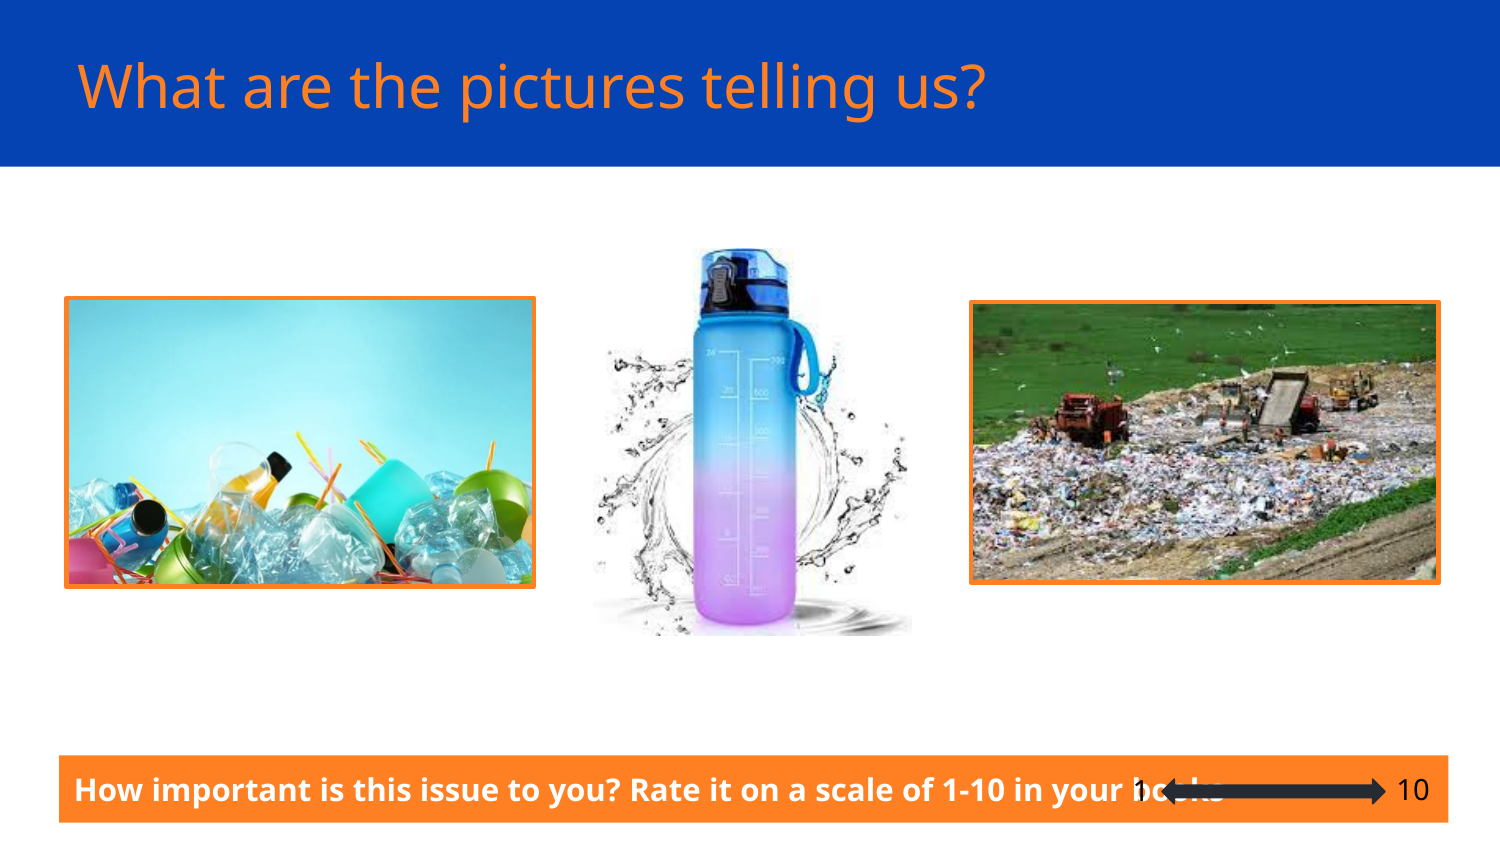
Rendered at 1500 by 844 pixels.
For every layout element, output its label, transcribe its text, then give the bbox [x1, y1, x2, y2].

title What are the pictures telling us? [62, 41, 1333, 127]
text_box 1 [1117, 757, 1174, 823]
picture [973, 303, 1437, 581]
text_box [1174, 779, 1381, 804]
picture [68, 300, 532, 585]
text_box How important is this issue to you? Rate it on a scale of 1-10 in your books [59, 755, 1449, 823]
text_box [1295, 707, 1470, 820]
text_box 10 [1381, 756, 1448, 821]
picture [593, 248, 912, 637]
